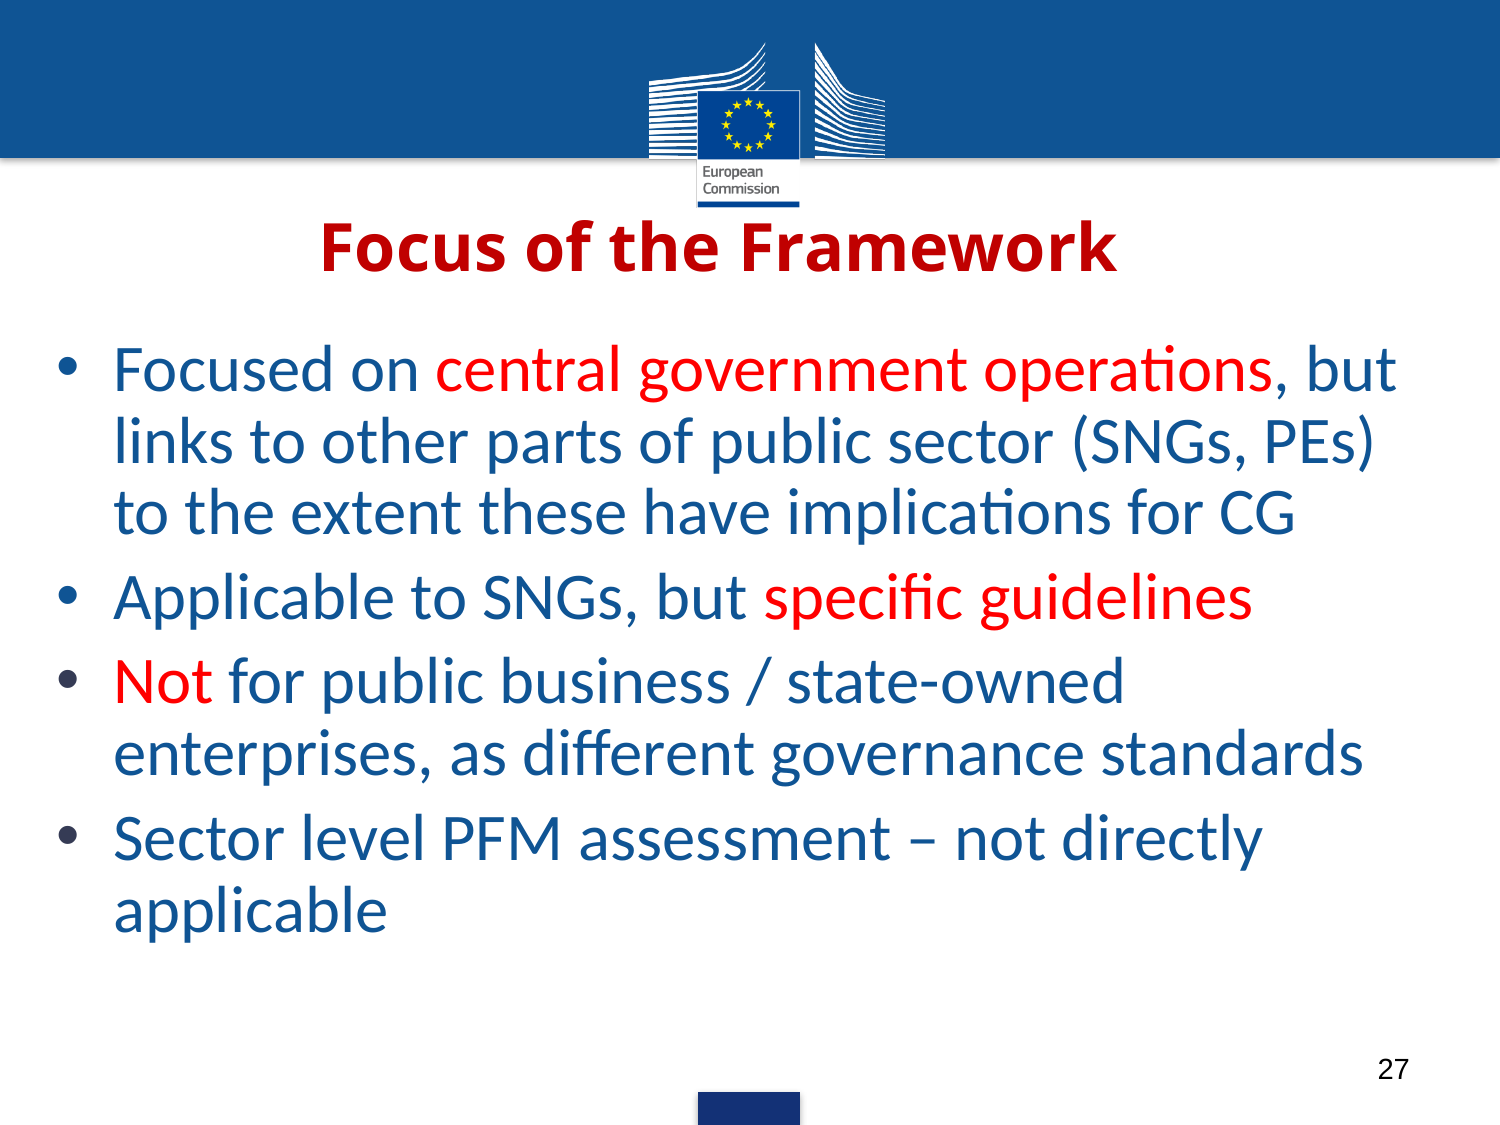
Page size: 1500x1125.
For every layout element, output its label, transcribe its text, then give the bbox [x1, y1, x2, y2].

picture [649, 42, 885, 149]
title Focus of the Framework [88, 149, 1349, 326]
text_box Focused on central government operations, but links to other parts of public sector (SNGs, PEs) to the extent these have implications for CG Applicable to SNGs, but specific guidelines Not for public business / state-owned enterprises, as different governance standards Sector level PFM assessment – not directly applicable [41, 326, 1436, 1094]
slide_number 27 [1074, 1042, 1426, 1103]
